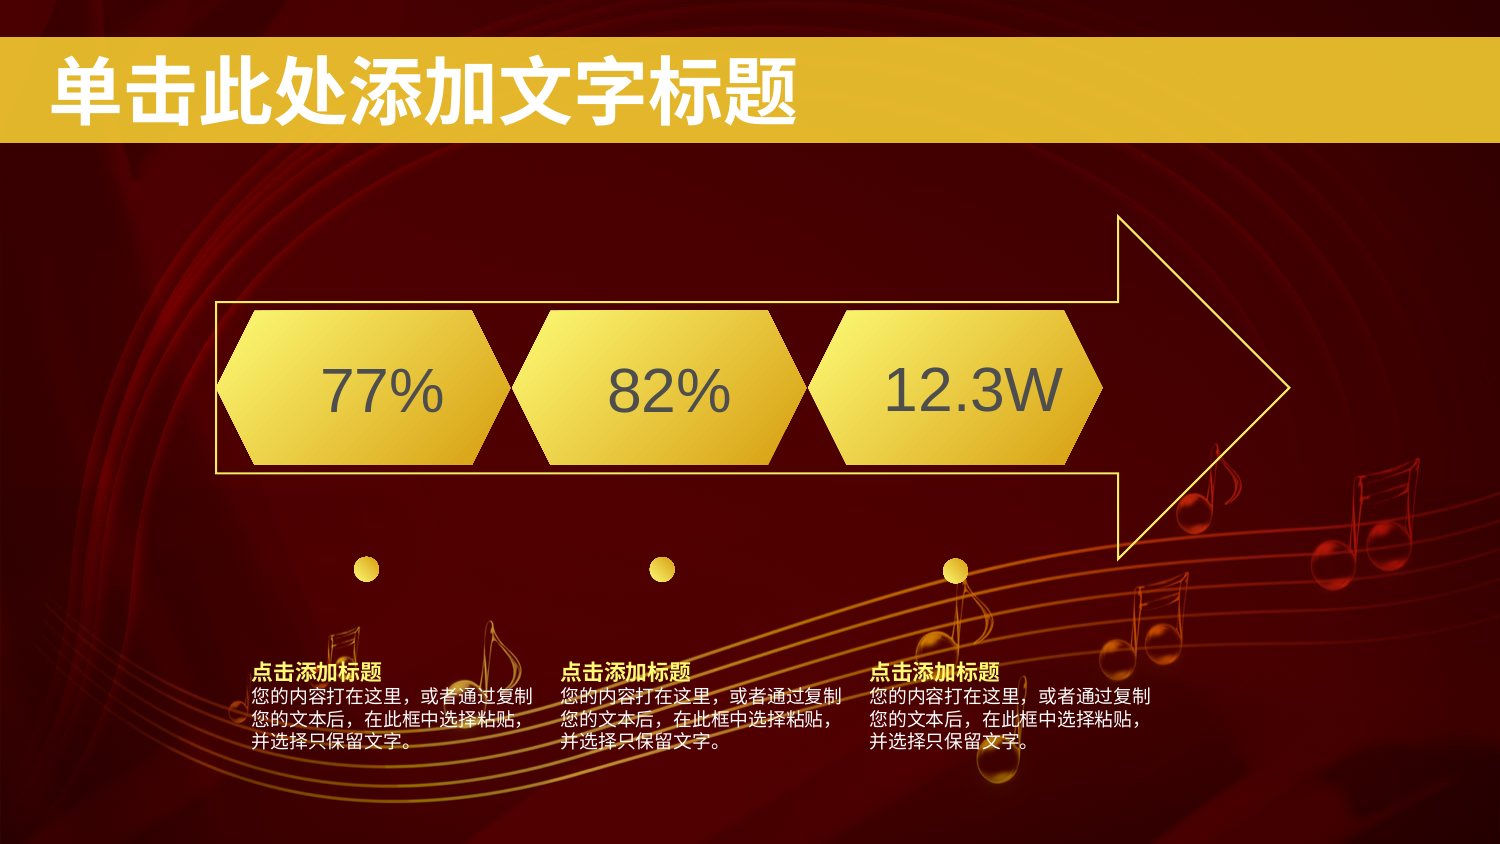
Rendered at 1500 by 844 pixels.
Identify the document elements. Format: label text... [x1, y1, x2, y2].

text_box [942, 557, 969, 585]
text_box 点击添加标题 您的内容打在这里，或者通过复制 您的文本后，在此框中选择粘贴， 并选择只保留文字。 [237, 651, 546, 807]
text_box [215, 214, 1291, 562]
text_box [353, 555, 380, 583]
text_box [511, 310, 807, 465]
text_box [216, 310, 511, 465]
picture [0, 143, 1500, 844]
text_box [648, 556, 676, 583]
picture [0, 0, 1500, 37]
text_box 点击添加标题 您的内容打在这里，或者通过复制 您的文本后，在此框中选择粘贴， 并选择只保留文字。 [854, 651, 1166, 807]
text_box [808, 310, 1103, 465]
text_box 点击添加标题 您的内容打在这里，或者通过复制 您的文本后，在此框中选择粘贴， 并选择只保留文字。 [546, 651, 854, 807]
